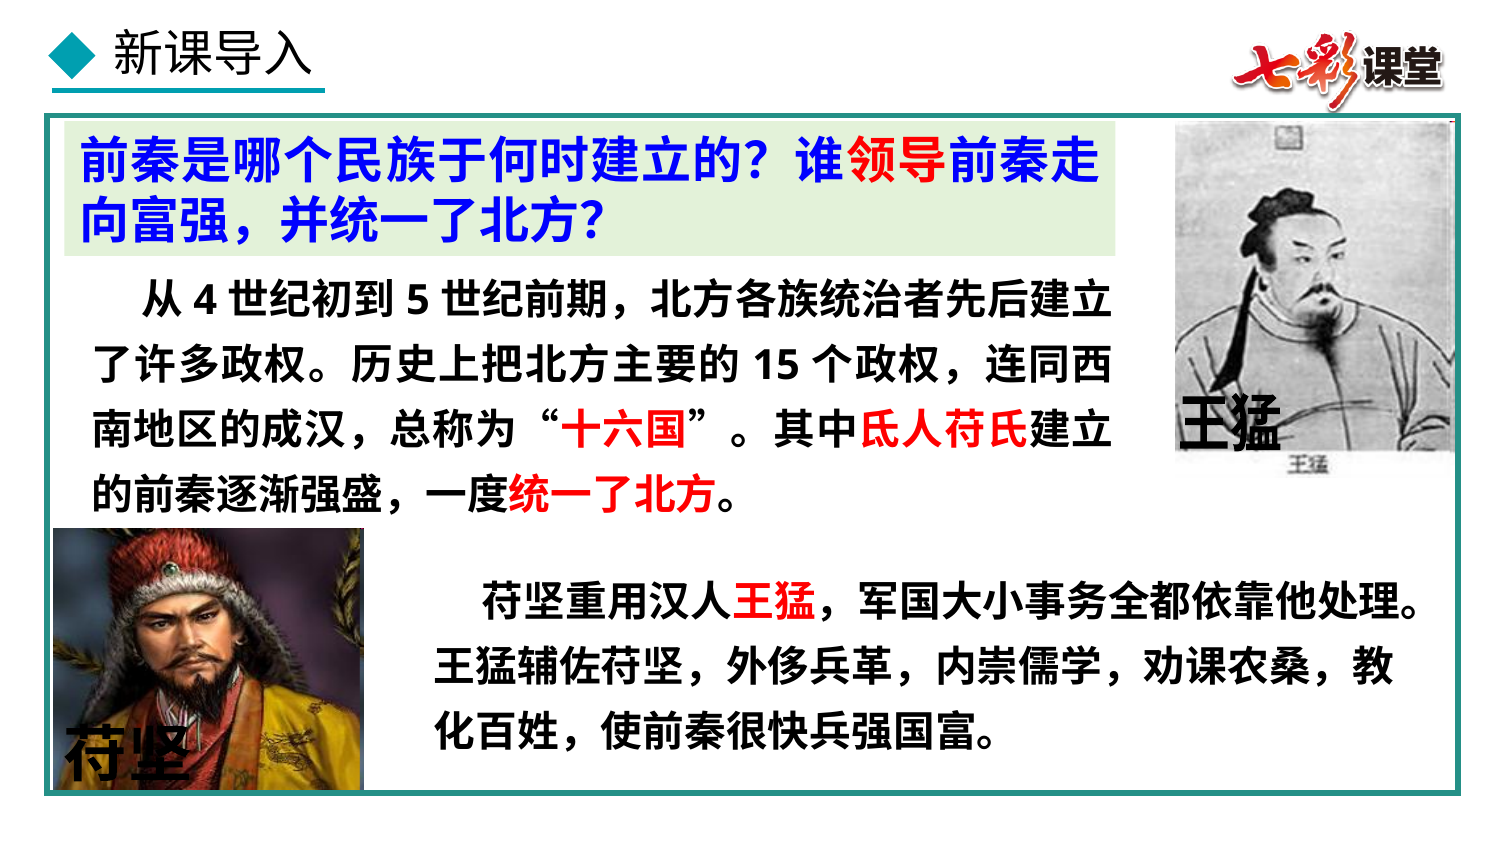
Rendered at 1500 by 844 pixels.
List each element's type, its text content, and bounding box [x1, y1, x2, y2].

picture [1228, 26, 1449, 113]
text_box 前秦是哪个民族于何时建立的？谁领导前秦走向富强，并统一了北方？ [64, 121, 1116, 256]
text_box 从4世纪初到5世纪前期，北方各族统治者先后建立了许多政权。历史上把北方主要的15个政权，连同西南地区的成汉，总称为“十六国”。其中氐人苻氏建立的前秦逐渐强盛，一度统一了北方。 [76, 250, 1129, 526]
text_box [53, 527, 365, 790]
text_box 苻坚重用汉人王猛，军国大小事务全都依靠他处理。王猛辅佐苻坚，外侈兵革，内崇儒学，劝课农桑，教化百姓，使前秦很快兵强国富。 [419, 552, 1416, 763]
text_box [1174, 120, 1456, 478]
